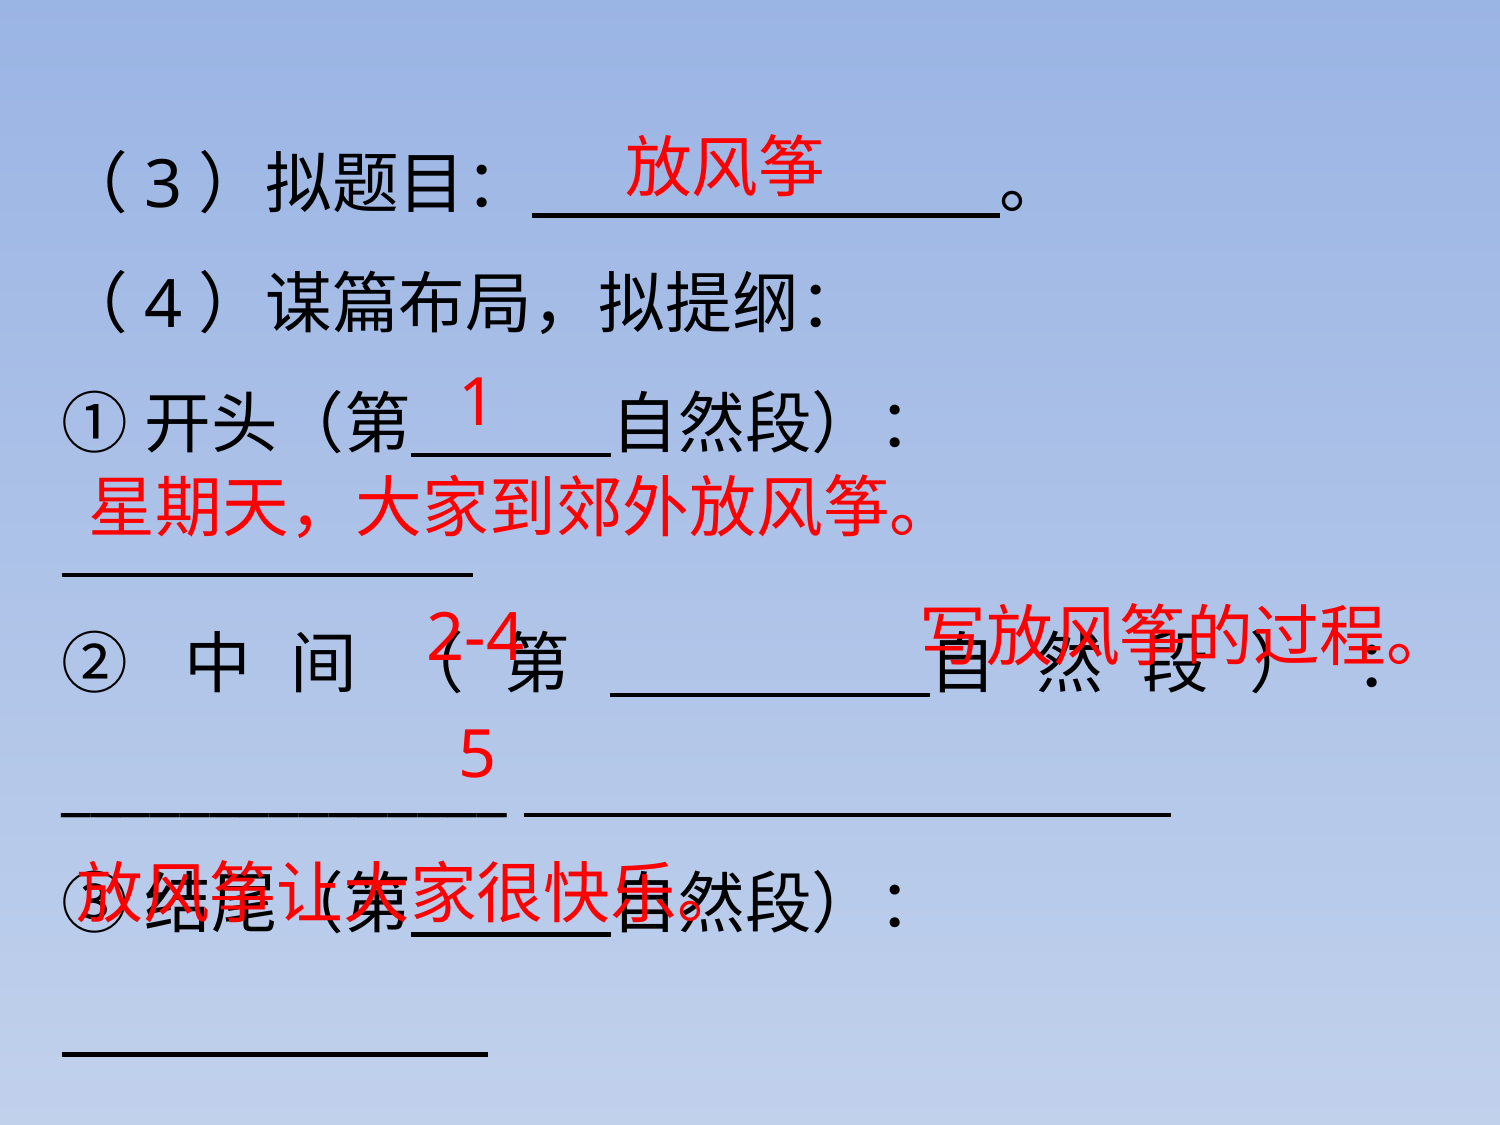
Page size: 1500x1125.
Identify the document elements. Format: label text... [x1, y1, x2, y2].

text_box 写放风筝的过程。 [904, 585, 1469, 681]
text_box 放风筝让大家很快乐。 [61, 843, 759, 939]
text_box （3）拟题目： 。 （4）谋篇布局，拟提纲： ①开头（第 自然段）： ②中间（第 自然段）：_______________ ③结尾（第 自然段）： [46, 93, 1454, 1068]
text_box 1 [443, 351, 512, 447]
text_box 5 [443, 703, 512, 798]
text_box 2-4 [411, 585, 540, 681]
text_box 放风筝 [610, 117, 841, 212]
